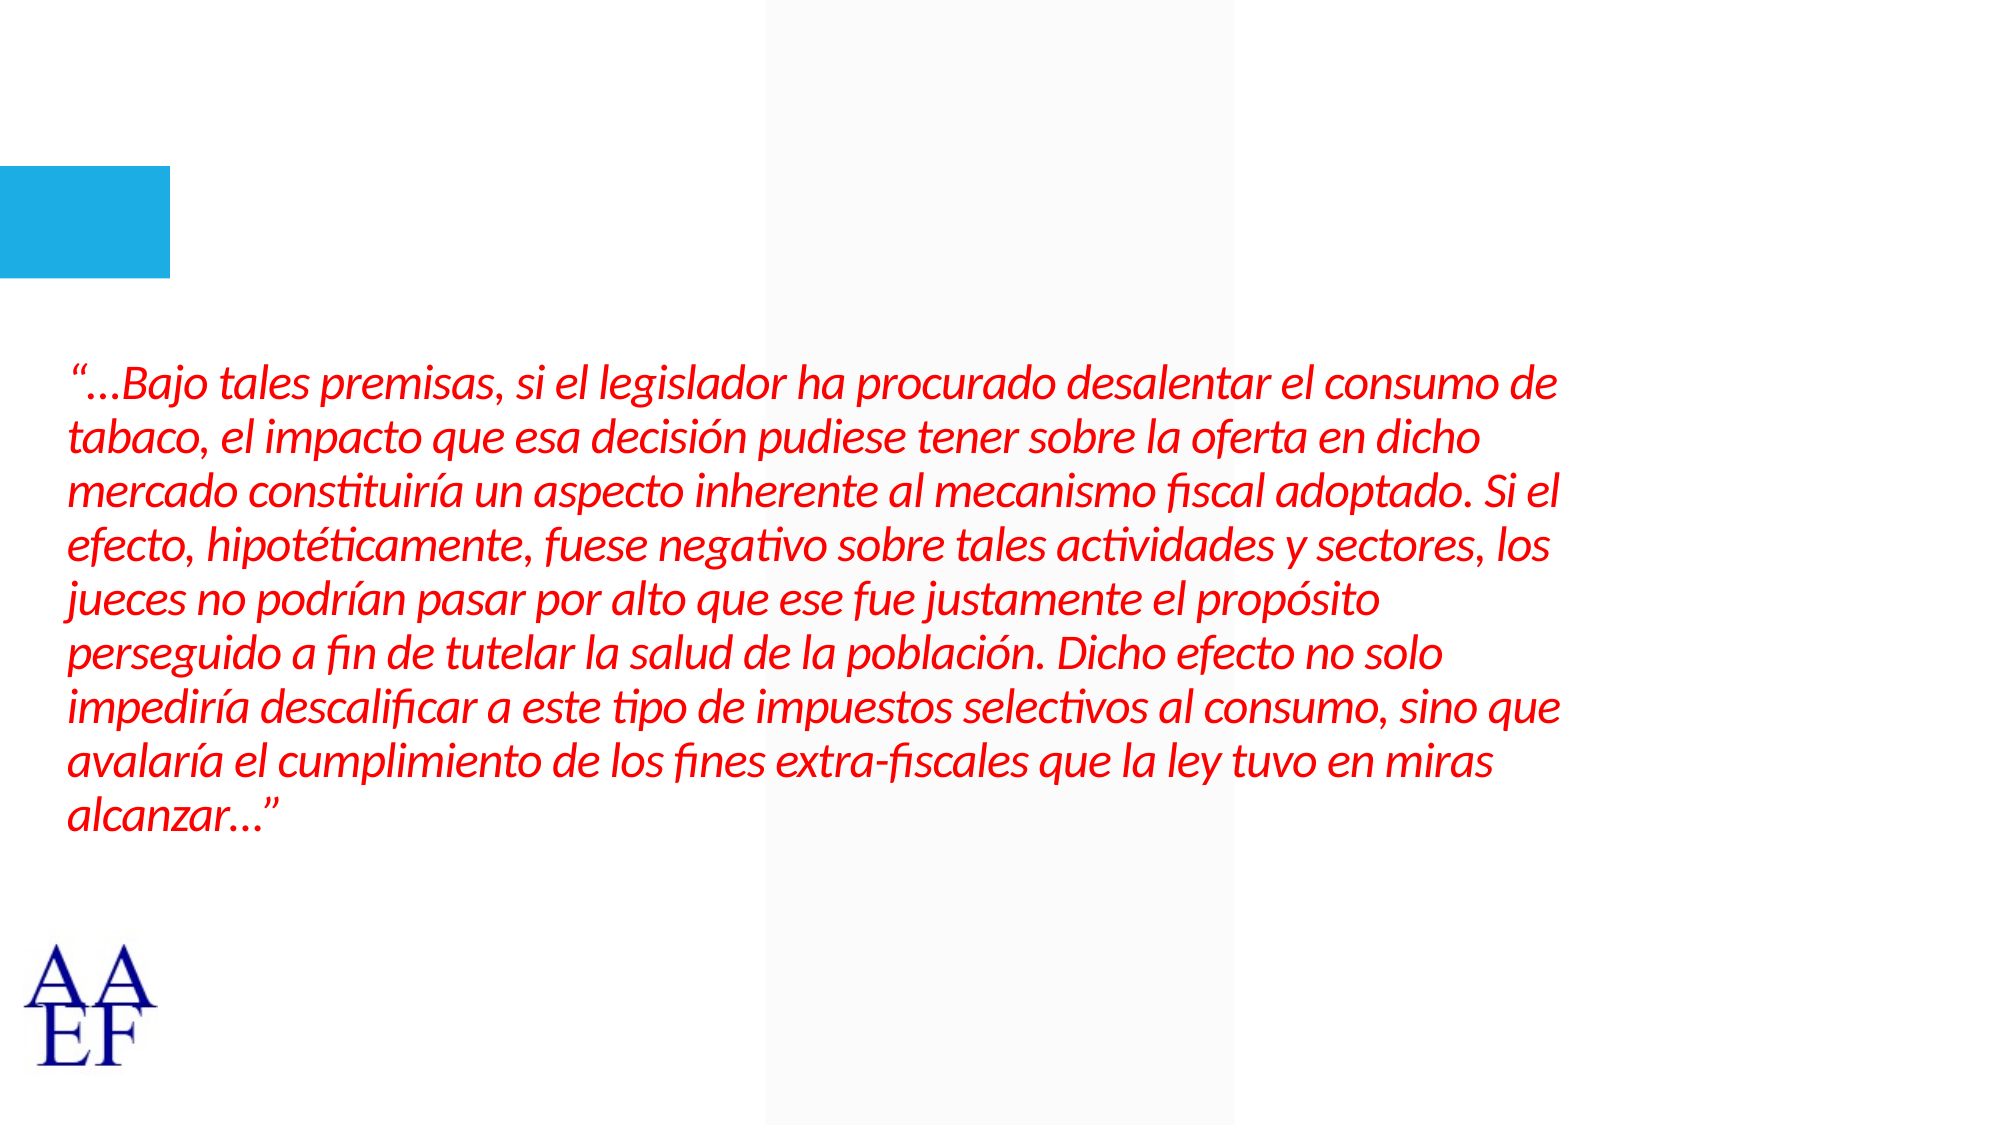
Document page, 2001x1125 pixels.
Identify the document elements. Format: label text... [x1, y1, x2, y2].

title “…Bajo tales premisas, si el legislador ha procurado desalentar el consumo de tabaco, el impacto que esa decisión pudiese tener sobre la oferta en dicho mercado constituiría un aspecto inherente al mecanismo fiscal adoptado. Si el efecto, hipotéticamente, fuese negativo sobre tales actividades y sectores, los jueces no podrían pasar por alto que ese fue justamente el propósito perseguido a fin de tutelar la salud de la población. Dicho efecto no solo impediría descalificar a este tipo de impuestos selectivos al consumo, sino que avalaría el cumplimiento de los fines extra-fiscales que la ley tuvo en miras alcanzar…” [51, 329, 1597, 850]
picture [23, 924, 158, 1088]
